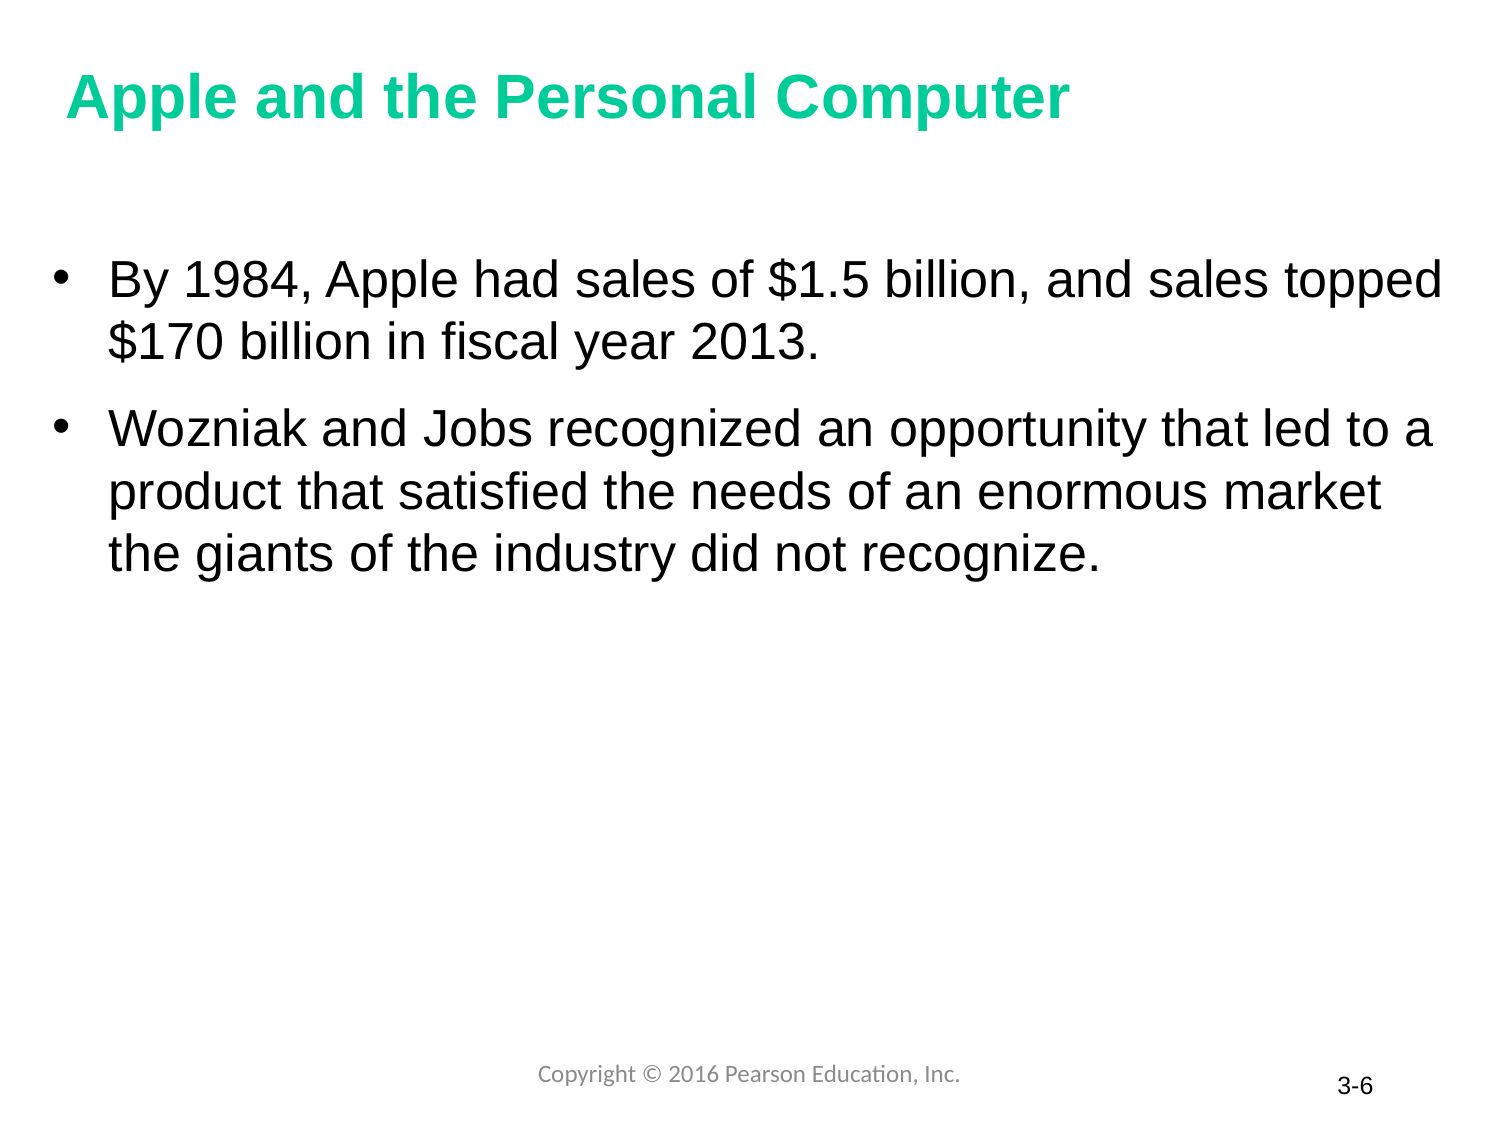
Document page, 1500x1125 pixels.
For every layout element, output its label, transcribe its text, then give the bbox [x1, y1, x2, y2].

list By 1984, Apple had sales of $1.5 billion, and sales topped $170 billion in fiscal year 2013. Wozniak and Jobs recognized an opportunity that led to a product that satisfied the needs of an enormous market the giants of the industry did not recognize. [37, 237, 1475, 980]
title Apple and the Personal Computer [50, 0, 1400, 188]
footer Copyright © 2016 Pearson Education, Inc. [512, 1042, 988, 1103]
